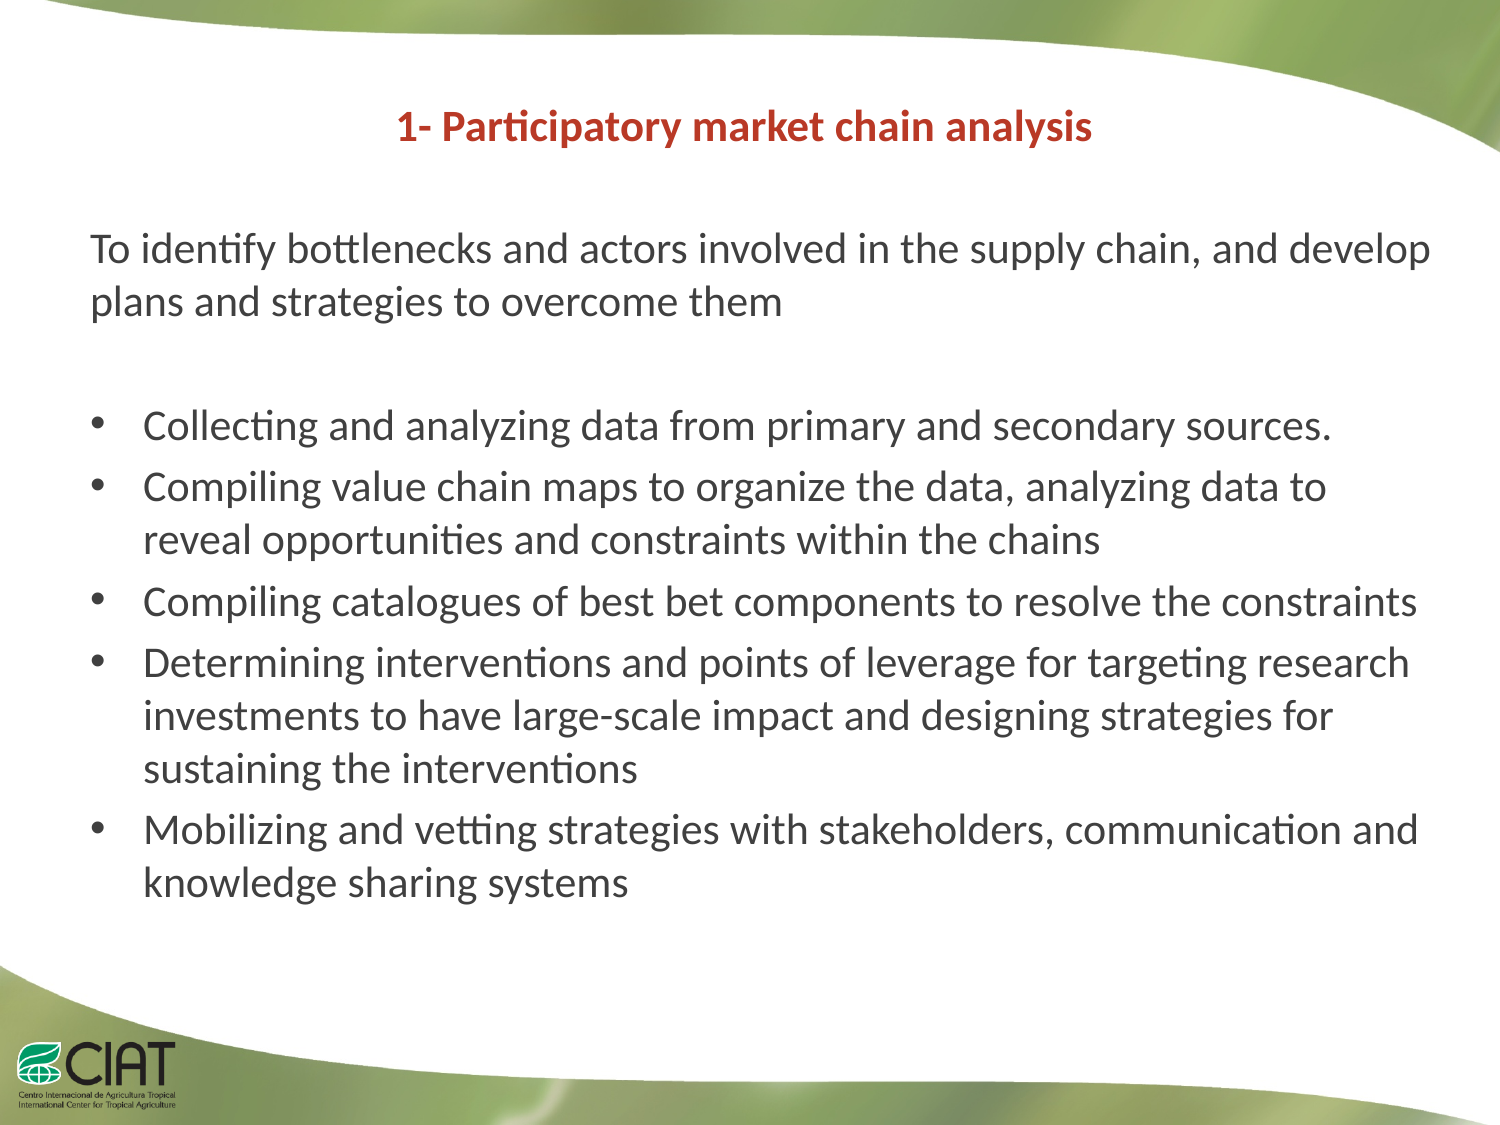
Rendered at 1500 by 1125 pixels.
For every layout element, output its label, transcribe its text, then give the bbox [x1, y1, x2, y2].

picture [0, 0, 1500, 1125]
title 1- Participatory market chain analysis [74, 87, 1426, 212]
list To identify bottlenecks and actors involved in the supply chain, and develop plans and strategies to overcome them Collecting and analyzing data from primary and secondary sources. Compiling value chain maps to organize the data, analyzing data to reveal opportunities and constraints within the chains Compiling catalogues of best bet components to resolve the constraints Determining interventions and points of leverage for targeting research investments to have large-scale impact and designing strategies for sustaining the interventions Mobilizing and vetting strategies with stakeholders, communication and knowledge sharing systems [74, 212, 1451, 938]
